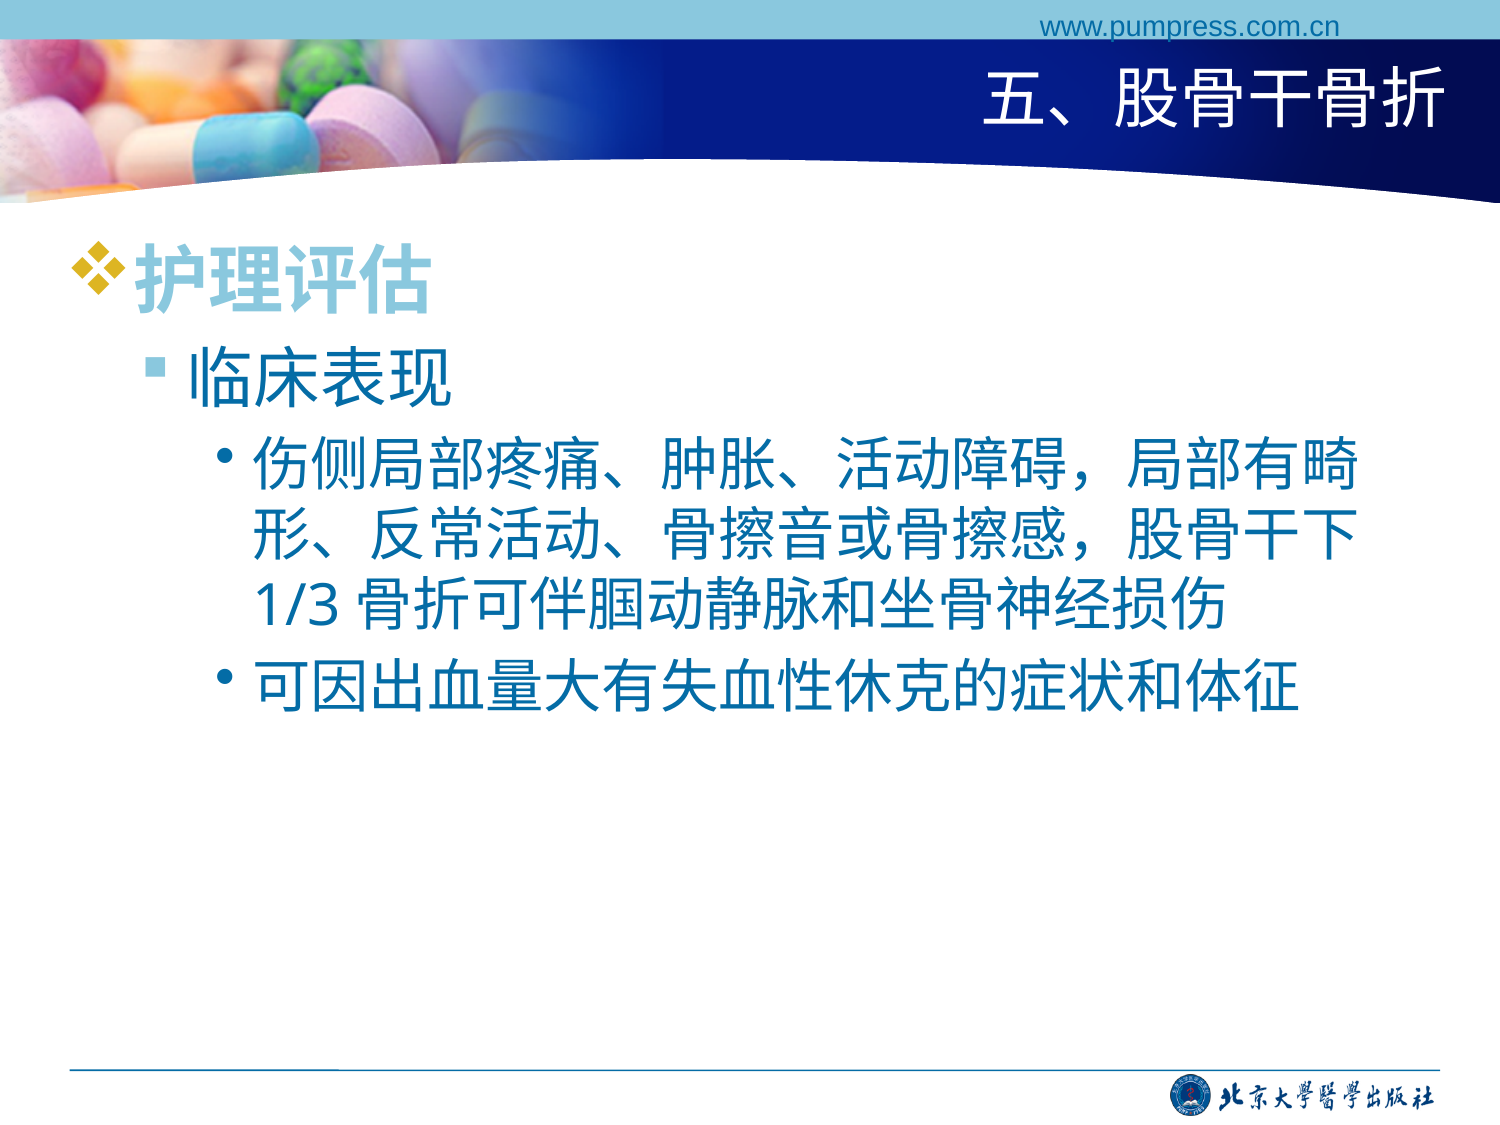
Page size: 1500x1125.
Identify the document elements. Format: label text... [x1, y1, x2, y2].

picture [0, 40, 1500, 203]
title 五、股骨干骨折 [137, 49, 1463, 143]
picture [1170, 1074, 1436, 1118]
list 护理评估 临床表现 伤侧局部疼痛、肿胀、活动障碍，局部有畸形、反常活动、骨擦音或骨擦感，股骨干下1/3骨折可伴腘动静脉和坐骨神经损伤 可因出血量大有失血性休克的症状和体征 [49, 224, 1463, 1026]
slide_number www.pumpress.com.cn [1025, 0, 1463, 38]
